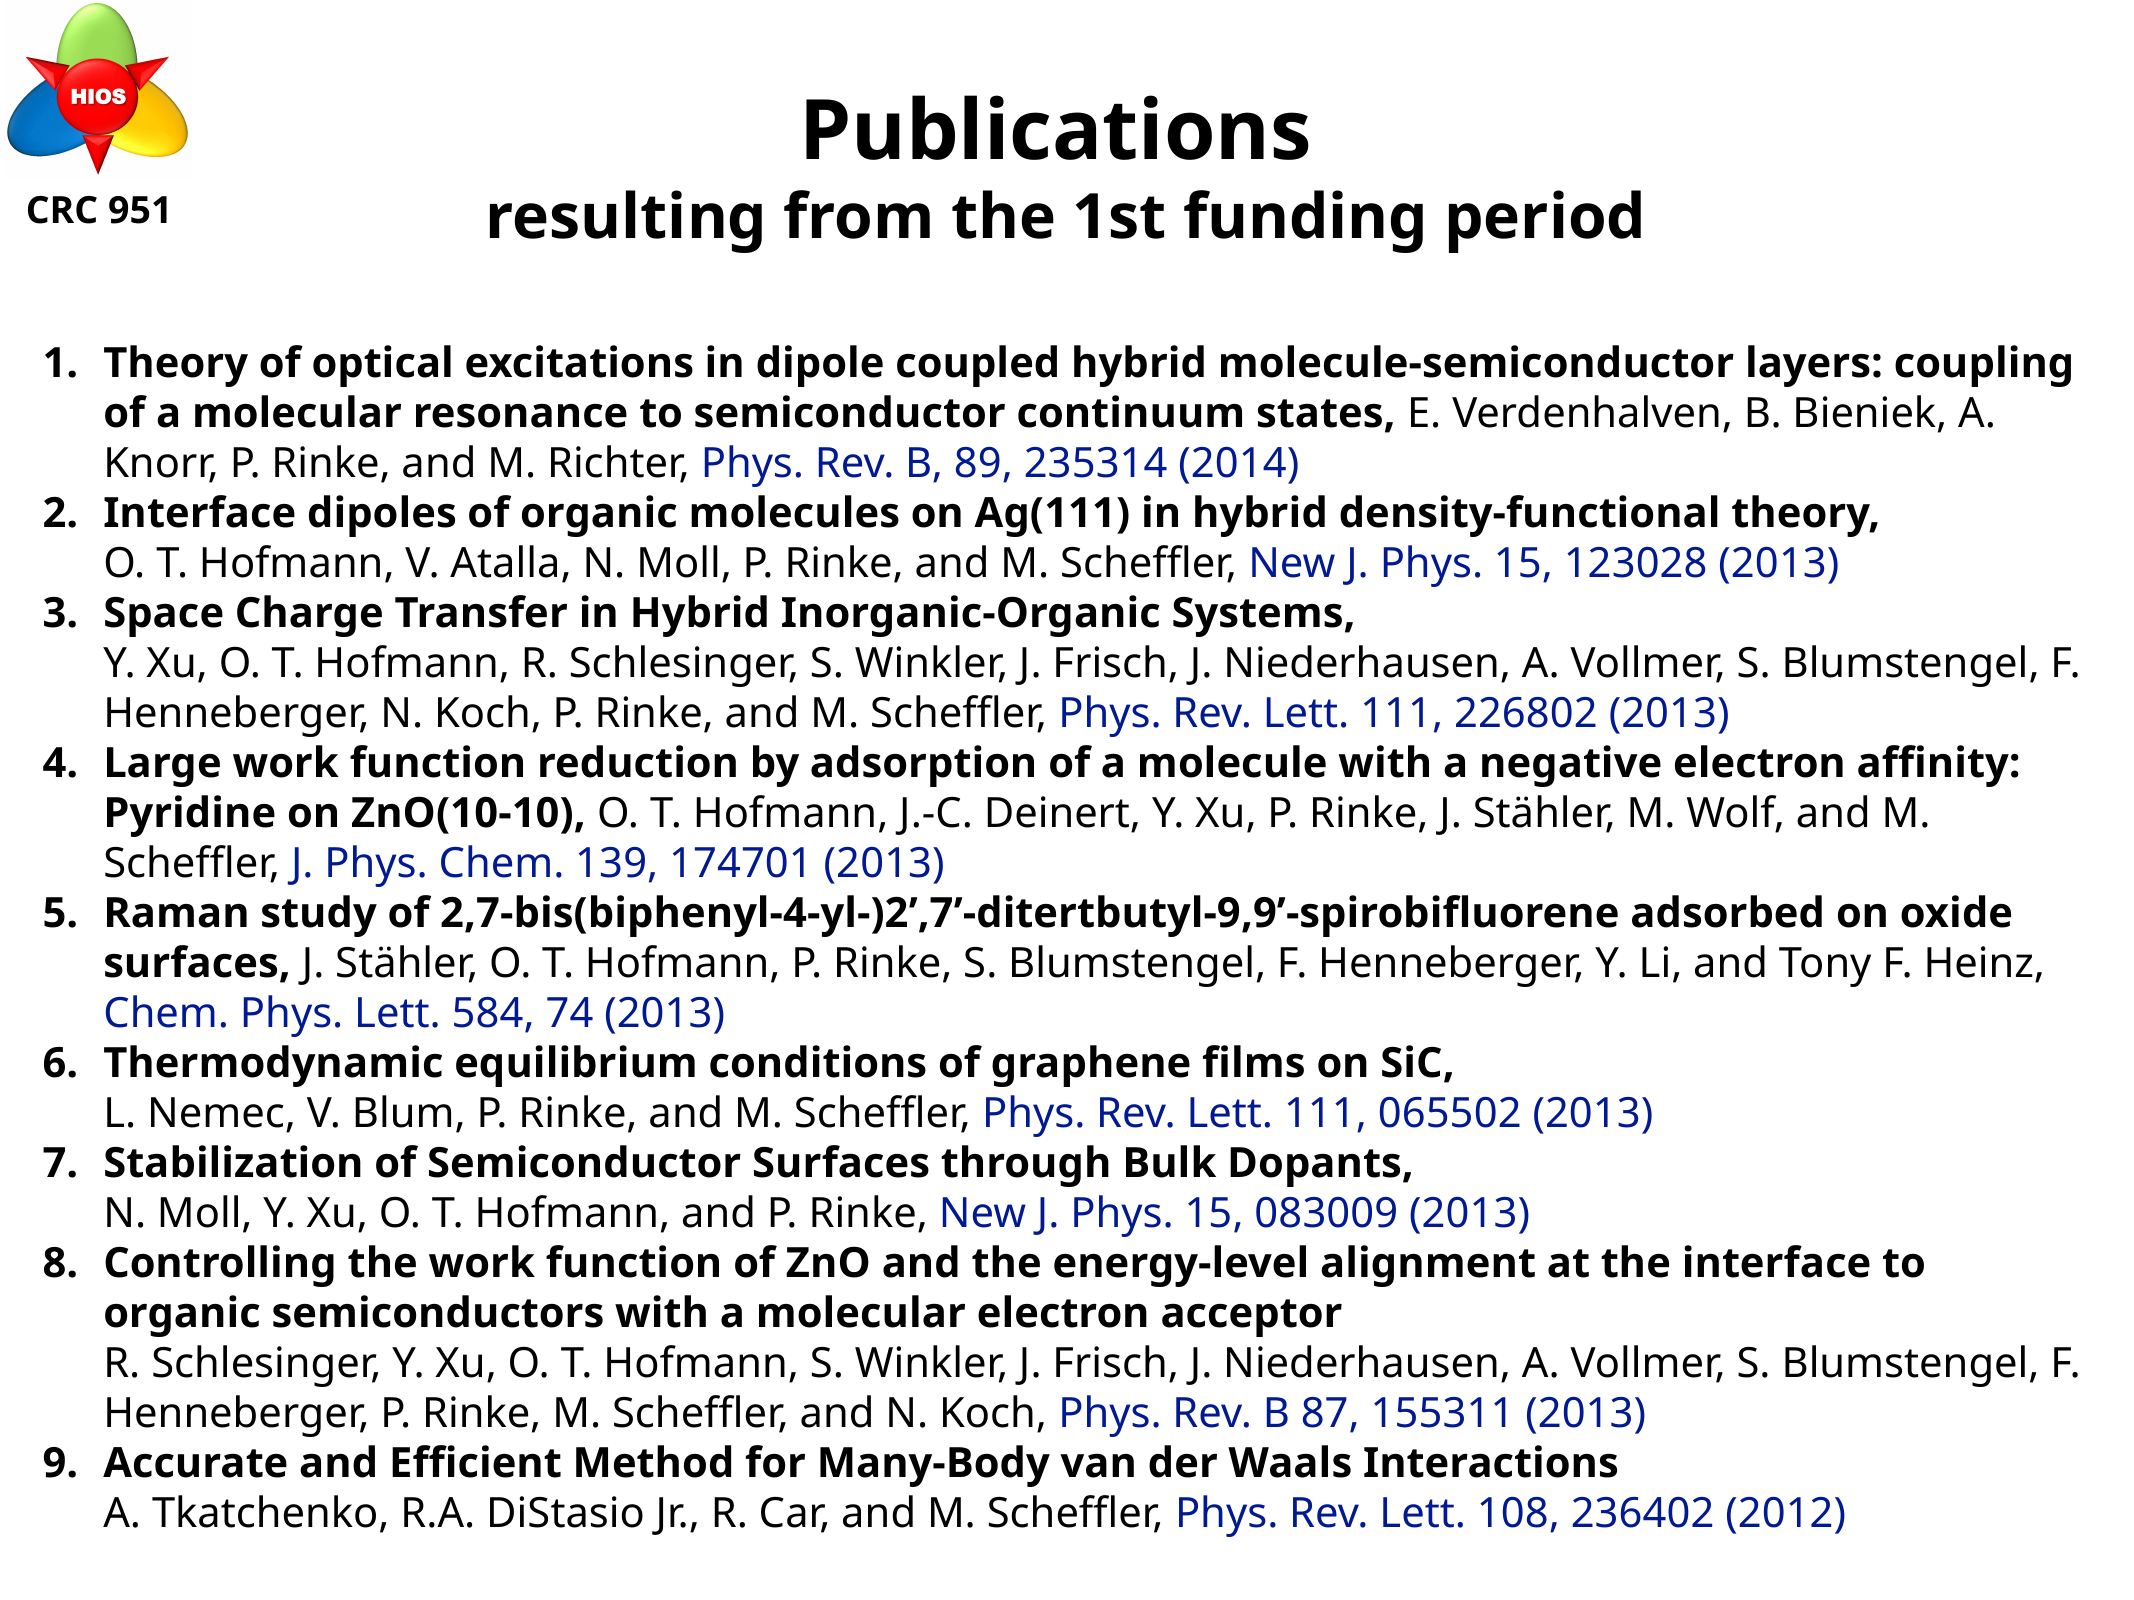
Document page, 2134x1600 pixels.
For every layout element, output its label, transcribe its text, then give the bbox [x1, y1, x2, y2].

picture [5, 1, 193, 178]
title Publications resulting from the 1st funding period [155, 0, 1978, 335]
text_box CRC 951 [5, 182, 193, 240]
text_box Theory of optical excitations in dipole coupled hybrid molecule-semiconductor layers: coupling of a molecular resonance to semiconductor continuum states, E. Verdenhalven, B. Bieniek, A. Knorr, P. Rinke, and M. Richter, Phys. Rev. B, 89, 235314 (2014) Interface dipoles of organic molecules on Ag(111) in hybrid density-functional theory, O. T. Hofmann, V. Atalla, N. Moll, P. Rinke, and M. Scheffler, New J. Phys. 15, 123028 (2013) Space Charge Transfer in Hybrid Inorganic-Organic Systems, Y. Xu, O. T. Hofmann, R. Schlesinger, S. Winkler, J. Frisch, J. Niederhausen, A. Vollmer, S. Blumstengel, F. Henneberger, N. Koch, P. Rinke, and M. Scheffler, Phys. Rev. Lett. 111, 226802 (2013) Large work function reduction by adsorption of a molecule with a negative electron affinity: Pyridine on ZnO(10-10), O. T. Hofmann, J.-C. Deinert, Y. Xu, P. Rinke, J. Stähler, M. Wolf, and M. Scheffler, J. Phys. Chem. 139, 174701 (2013) Raman study of 2,7-bis(biphenyl-4-yl-)2’,7’-ditertbutyl-9,9’-spirobifluorene adsorbed on oxide surfaces, J. Stähler, O. T. Hofmann, P. Rinke, S. Blumstengel, F. Henneberger, Y. Li, and Tony F. Heinz, Chem. Phys. Lett. 584, 74 (2013) Thermodynamic equilibrium conditions of graphene films on SiC, L. Nemec, V. Blum, P. Rinke, and M. Scheffler, Phys. Rev. Lett. 111, 065502 (2013) Stabilization of Semiconductor Surfaces through Bulk Dopants, N. Moll, Y. Xu, O. T. Hofmann, and P. Rinke, New J. Phys. 15, 083009 (2013) Controlling the work function of ZnO and the energy-level alignment at the interface to organic semiconductors with a molecular electron acceptor R. Schlesinger, Y. Xu, O. T. Hofmann, S. Winkler, J. Frisch, J. Niederhausen, A. Vollmer, S. Blumstengel, F. Henneberger, P. Rinke, M. Scheffler, and N. Koch, Phys. Rev. B 87, 155311 (2013) Accurate and Efficient Method for Many-Body van der Waals Interactions A. Tkatchenko, R.A. DiStasio Jr., R. Car, and M. Scheffler, Phys. Rev. Lett. 108, 236402 (2012) [42, 335, 2091, 1536]
